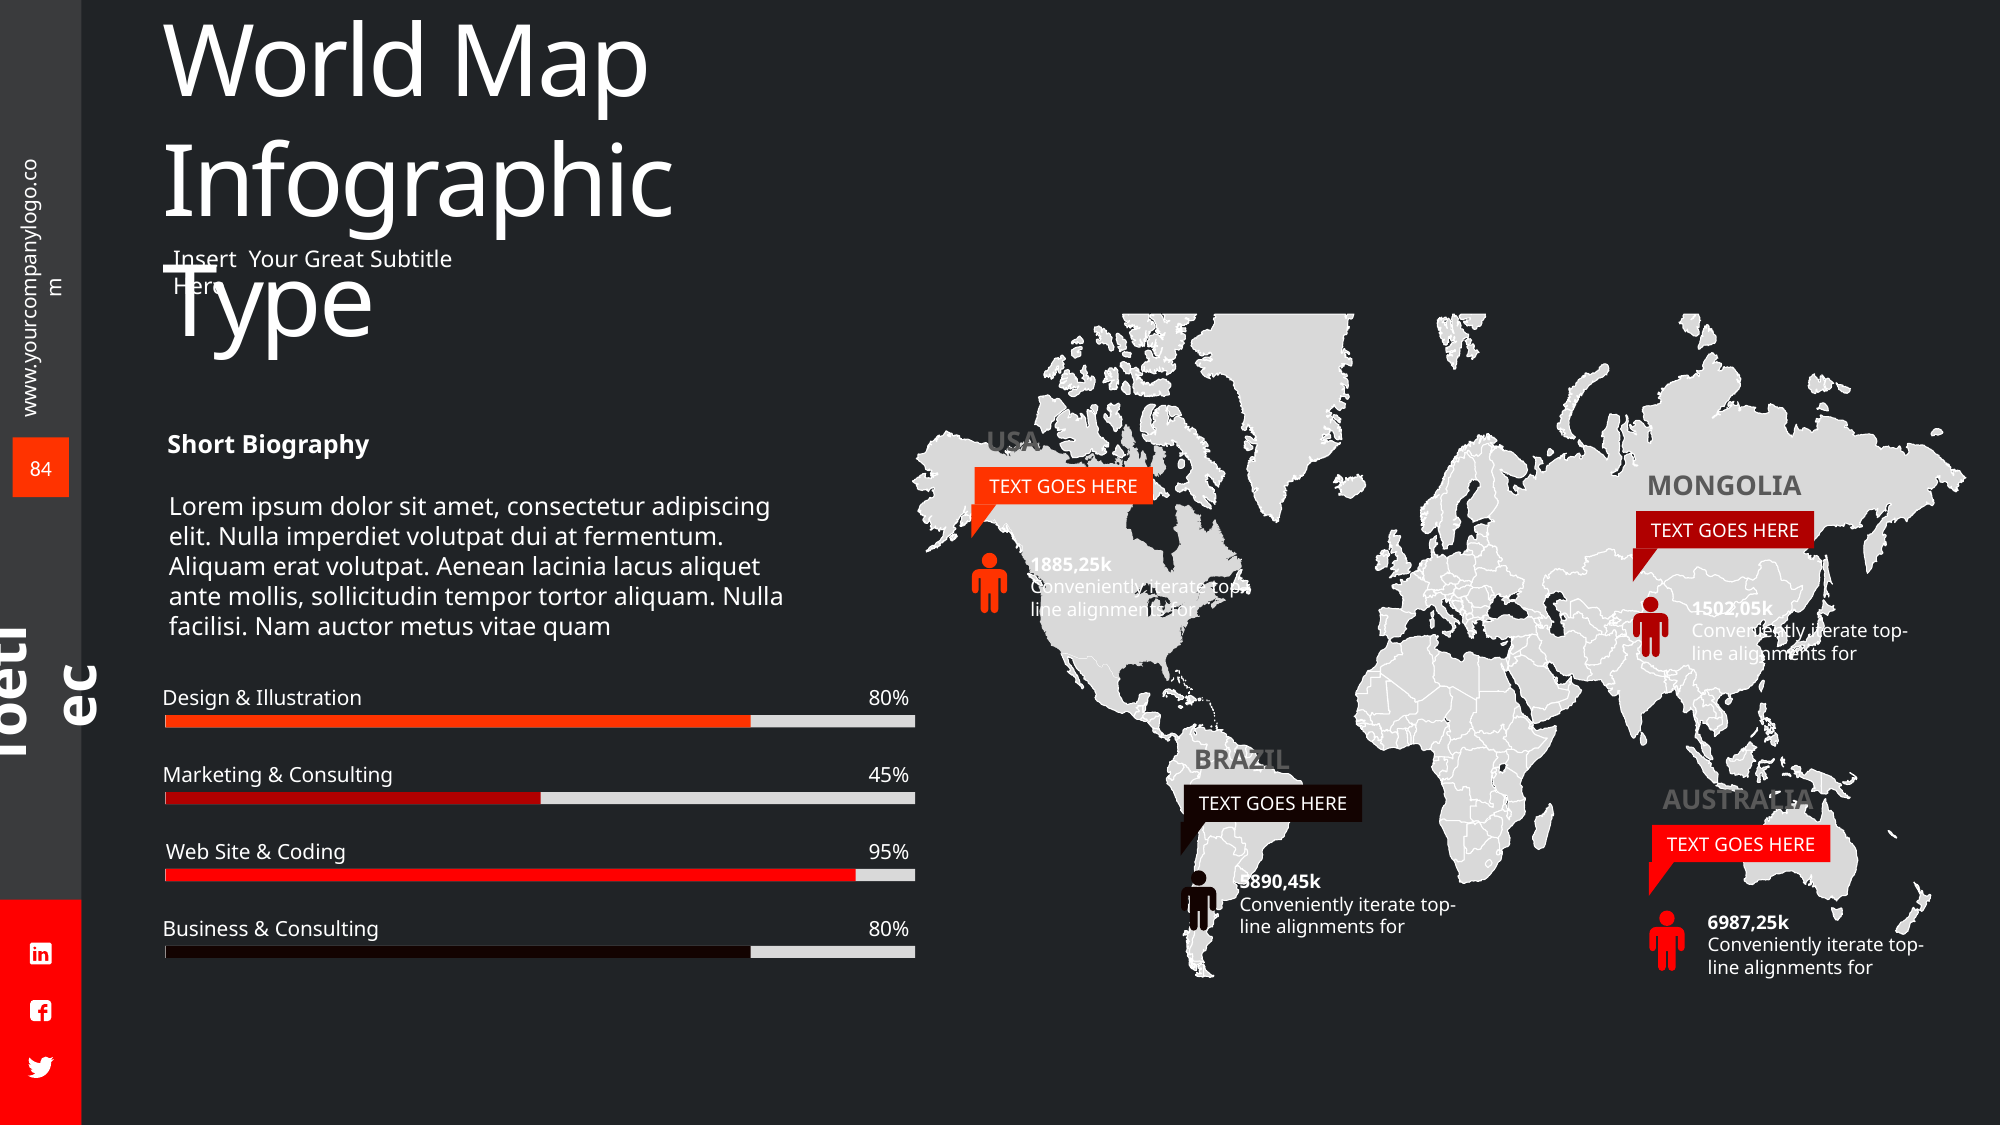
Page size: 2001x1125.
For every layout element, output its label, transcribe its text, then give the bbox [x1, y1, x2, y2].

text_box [971, 467, 1157, 539]
text_box [542, 791, 912, 805]
text_box [165, 868, 857, 882]
text_box 6987,25k Conveniently iterate top-line alignments for [1692, 978, 1953, 986]
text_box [1648, 824, 1834, 896]
text_box Marketing & Consulting [147, 754, 408, 794]
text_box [1632, 511, 1818, 583]
text_box 95% [853, 831, 912, 871]
text_box Web Site & Coding [151, 831, 361, 871]
slide_number 84 [12, 437, 69, 498]
text_box Design & Illustration [147, 677, 377, 717]
text_box [165, 791, 542, 805]
text_box Lorem ipsum dolor sit amet, consectetur adipiscing elit. Nulla imperdiet volutpat dui at fermentum. Aliquam erat volutpat. Aenean lacinia lacus aliquet ante mollis, sollicitudin tempor tortor aliquam. Nulla facilisi. Nam auctor metus vitae quam [154, 482, 810, 648]
text_box [165, 945, 752, 959]
text_box [165, 714, 752, 728]
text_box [1180, 784, 1366, 856]
text_box [752, 945, 912, 959]
text_box Short Biography [152, 409, 437, 478]
text_box 80% [853, 677, 912, 717]
text_box [752, 714, 912, 728]
text_box [857, 871, 912, 882]
text_box Insert Your Great Subtitle Here [158, 237, 512, 307]
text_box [912, 314, 1967, 978]
text_box World Map Infographic Type [147, 116, 891, 236]
text_box 80% [853, 907, 912, 948]
text_box Business & Consulting [147, 907, 394, 948]
text_box 45% [853, 754, 912, 794]
